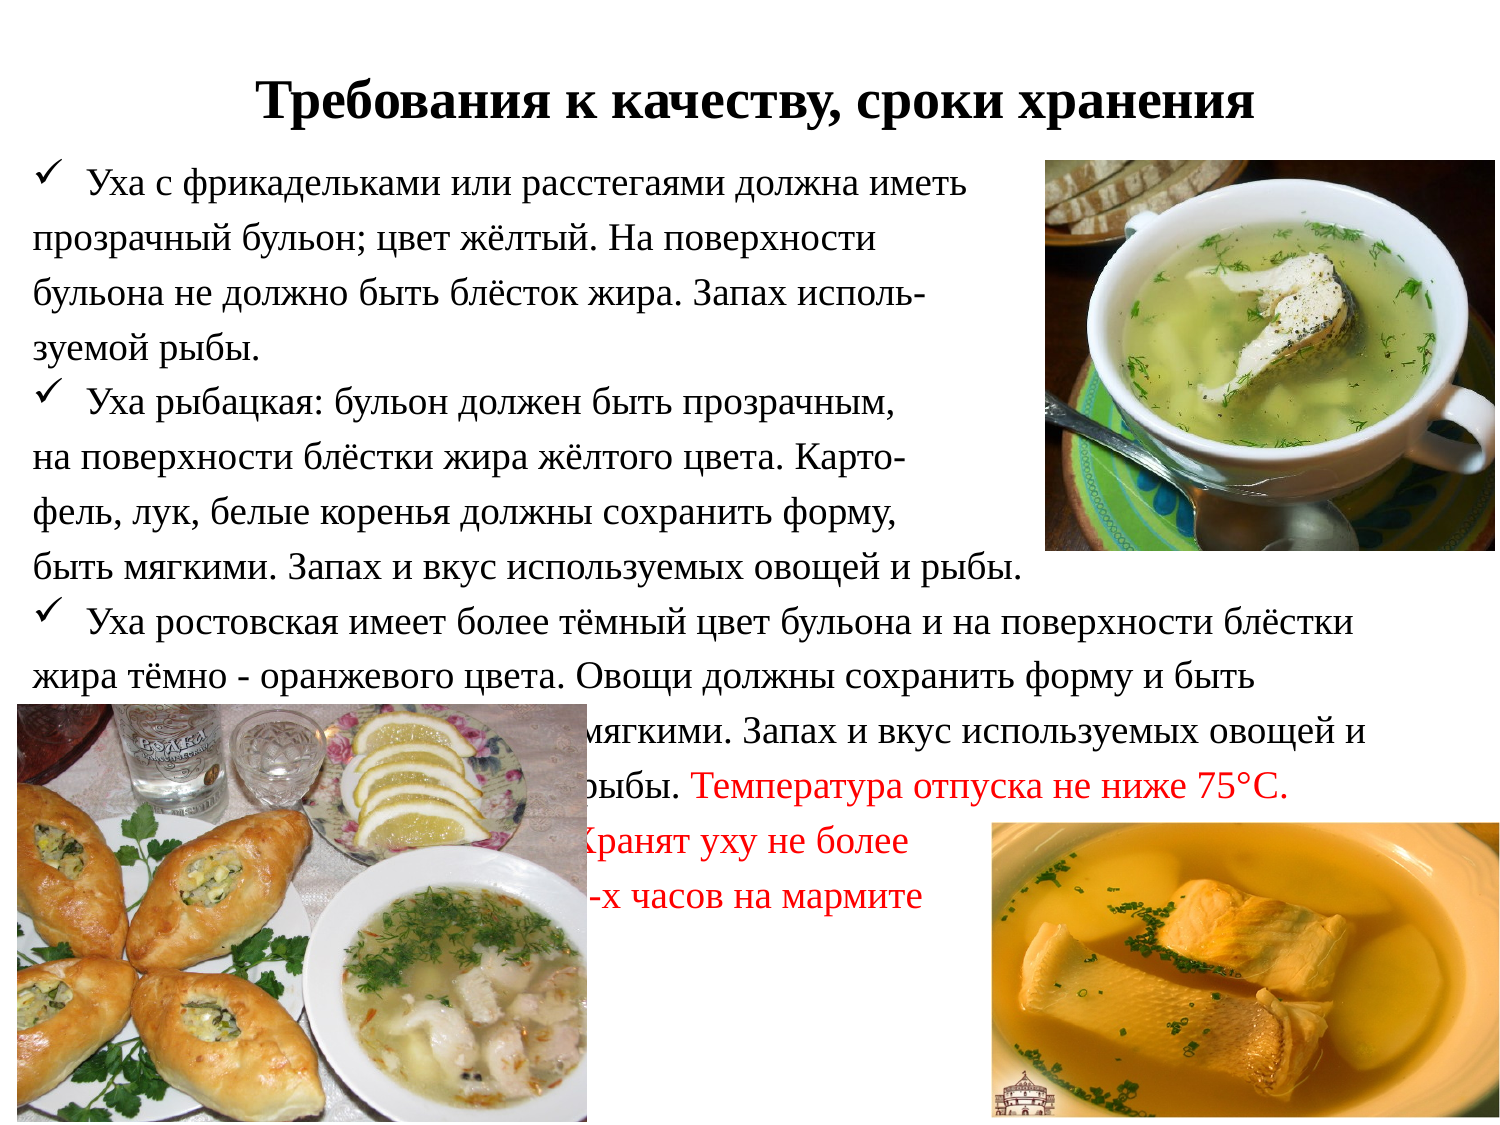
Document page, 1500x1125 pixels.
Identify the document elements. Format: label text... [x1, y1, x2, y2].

picture [991, 822, 1500, 1119]
picture [1045, 160, 1495, 551]
subtitle Уха с фрикадельками или расстегаями должна иметь прозрачный бульон; цвет жёлтый. На поверхности бульона не должно быть блёсток жира. Запах исполь- зуемой рыбы. Уха рыбацкая: бульон должен быть прозрачным, на поверхности блёстки жира жёлтого цвета. Карто- фель, лук, белые коренья должны сохранить форму, быть мягкими. Запах и вкус используемых овощей и рыбы. Уха ростовская имеет более тёмный цвет бульона и на поверхности блёстки жира тёмно - оранжевого цвета. Овощи должны сохранить форму и быть мягкими. Запах и вкус используемых овощей и рыбы. Температура отпуска не ниже 75°C. Хранят уху не более 2-х часов на мармите . [17, 149, 1483, 1094]
picture [17, 704, 587, 1122]
title Требования к качеству, сроки хранения [53, 55, 1459, 138]
